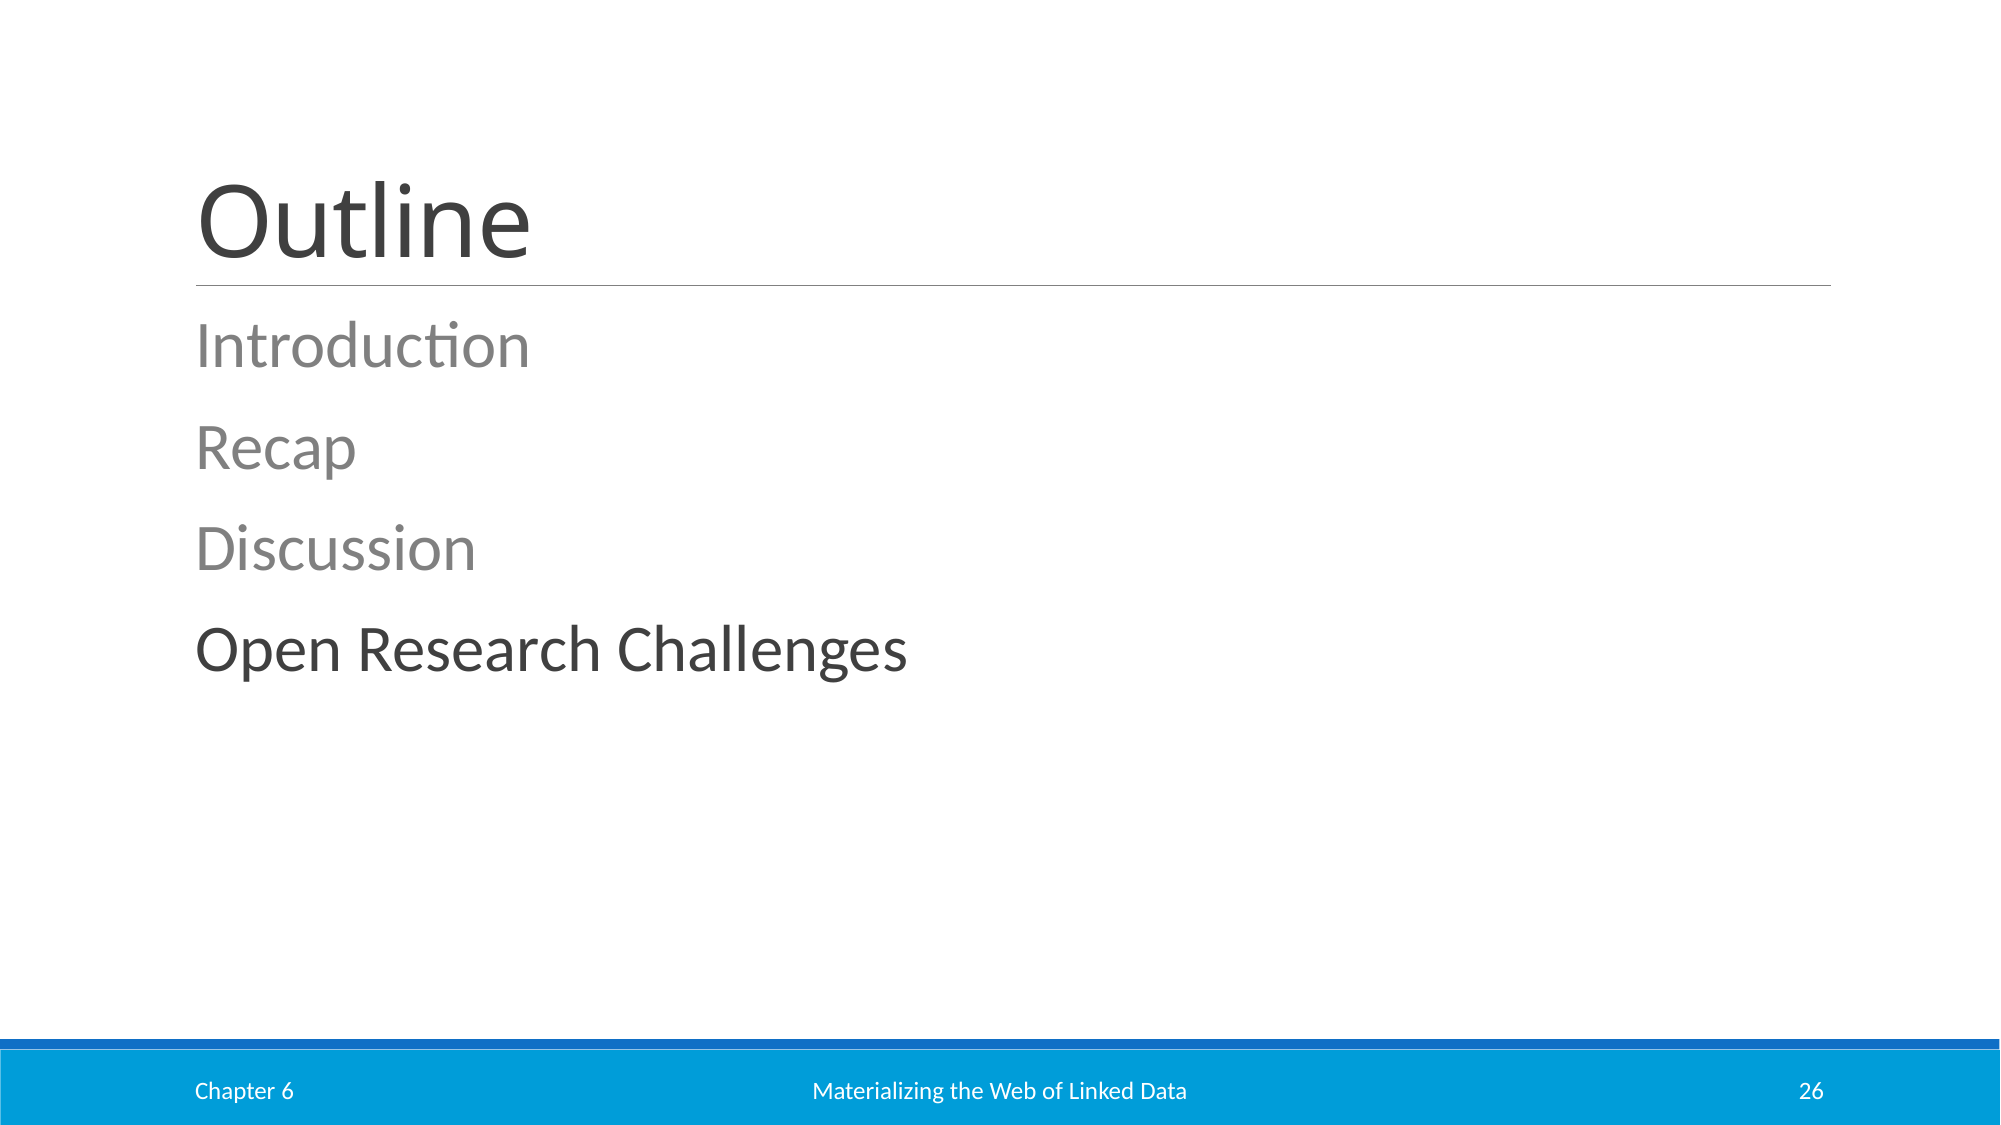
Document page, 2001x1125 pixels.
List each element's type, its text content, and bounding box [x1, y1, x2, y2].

list Introduction Recap Discussion Open Research Challenges [180, 302, 1830, 963]
slide_number 26 [1624, 1059, 1840, 1120]
title Outline [180, 47, 1830, 285]
slide_number Chapter 6 [180, 1059, 586, 1120]
footer Materializing the Web of Linked Data [604, 1059, 1396, 1120]
